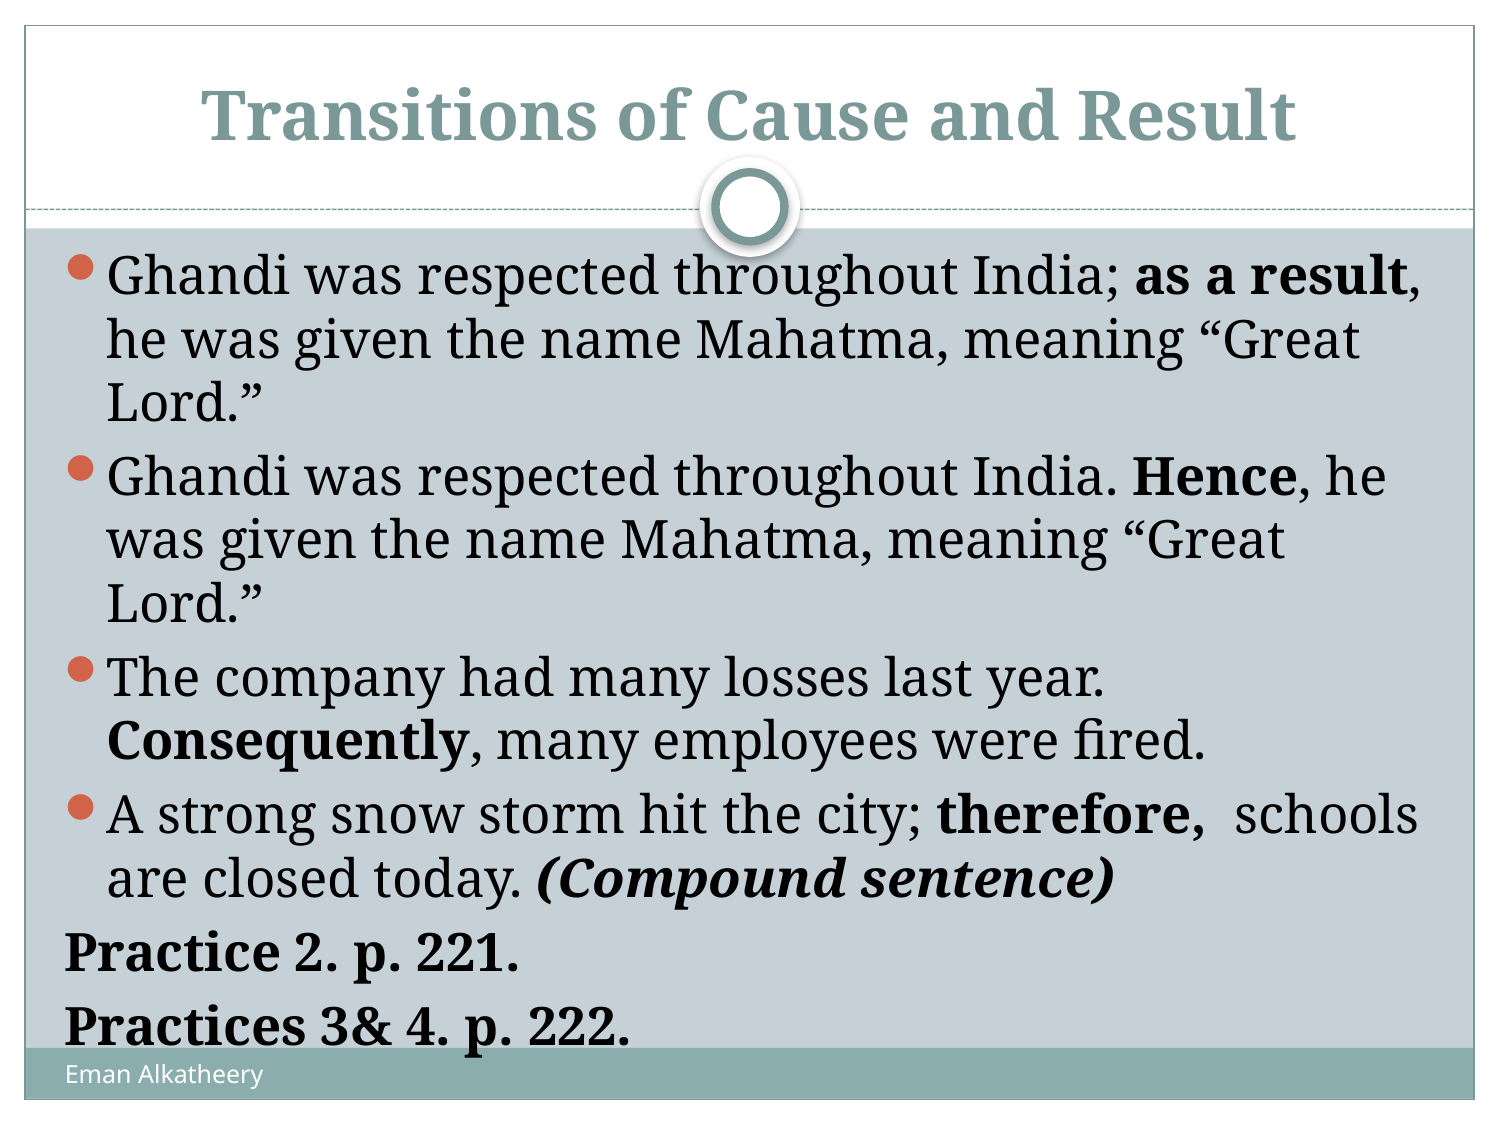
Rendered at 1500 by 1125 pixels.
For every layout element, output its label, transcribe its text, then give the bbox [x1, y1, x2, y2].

list Ghandi was respected throughout India; as a result, he was given the name Mahatma, meaning “Great Lord.” Ghandi was respected throughout India. Hence, he was given the name Mahatma, meaning “Great Lord.” The company had many losses last year. Consequently, many employees were fired. A strong snow storm hit the city; therefore, schools are closed today. (Compound sentence) Practice 2. p. 221. Practices 3& 4. p. 222. [49, 234, 1445, 1067]
title Transitions of Cause and Result [49, 37, 1450, 162]
footer Eman Alkatheery [50, 1067, 638, 1112]
